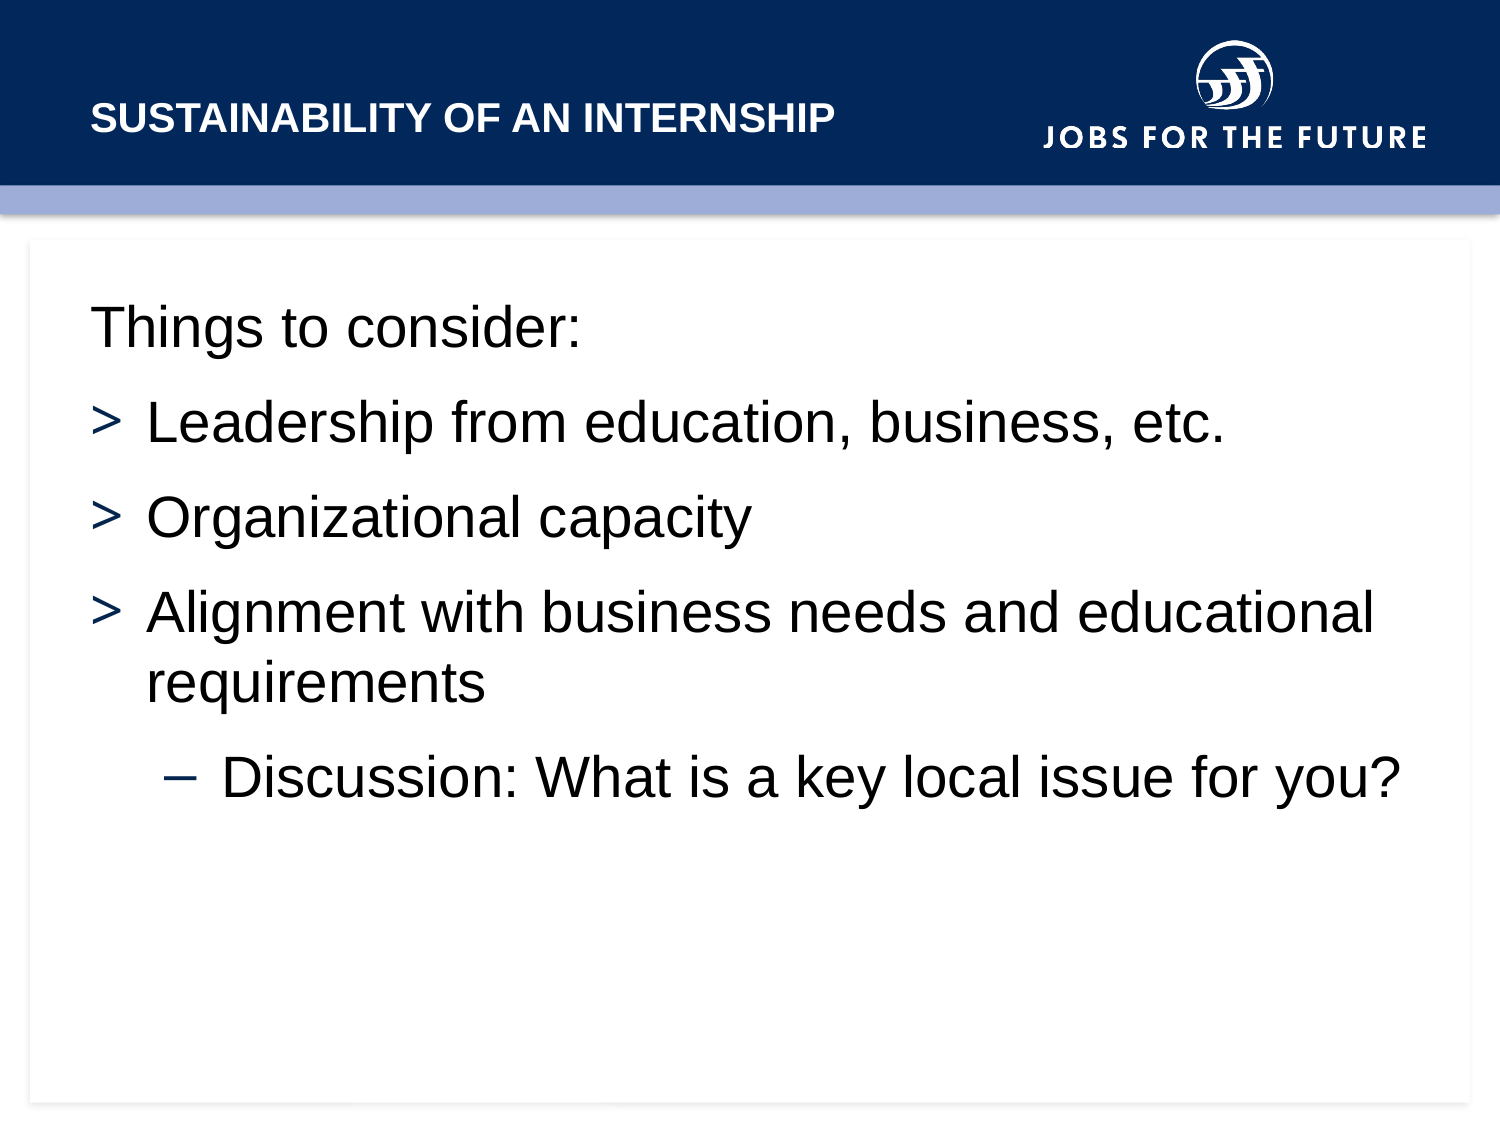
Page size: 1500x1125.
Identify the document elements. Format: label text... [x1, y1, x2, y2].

list Things to consider: Leadership from education, business, etc. Organizational capacity Alignment with business needs and educational requirements Discussion: What is a key local issue for you? [75, 281, 1425, 1041]
title Sustainability of an Internship [75, 45, 1013, 188]
